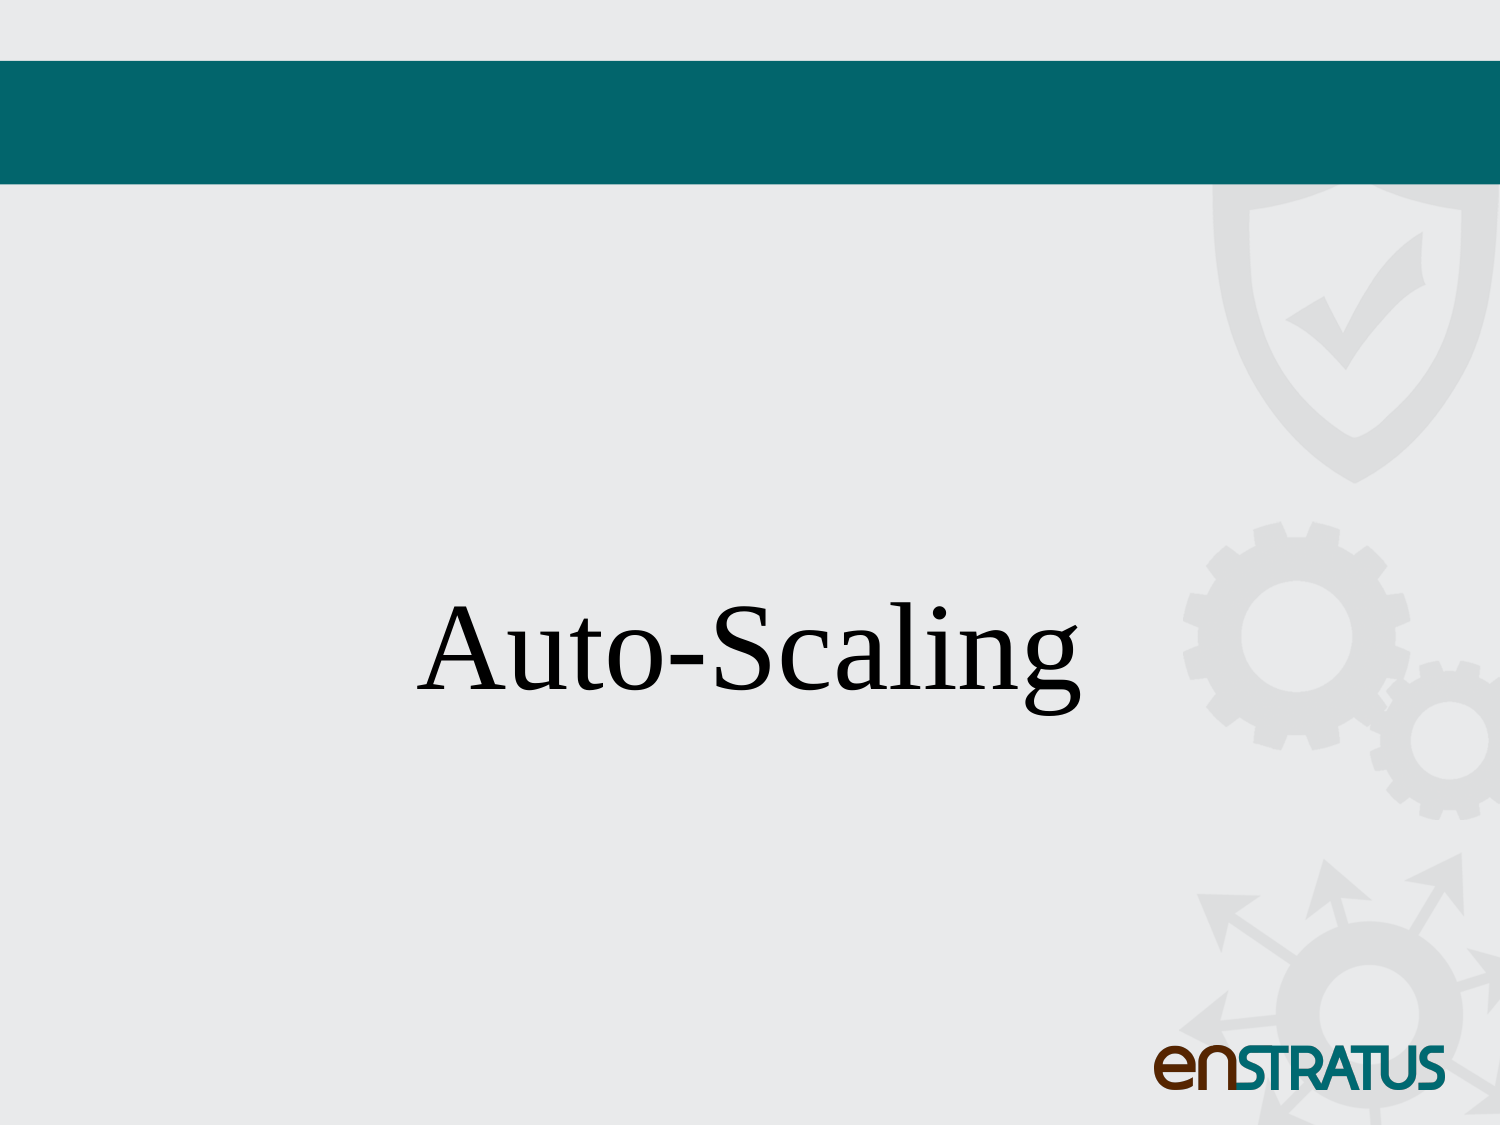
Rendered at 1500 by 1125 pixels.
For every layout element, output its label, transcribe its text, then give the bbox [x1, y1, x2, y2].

list Auto-Scaling [65, 234, 1435, 1046]
picture [0, 185, 1500, 1125]
picture [0, 0, 1500, 60]
